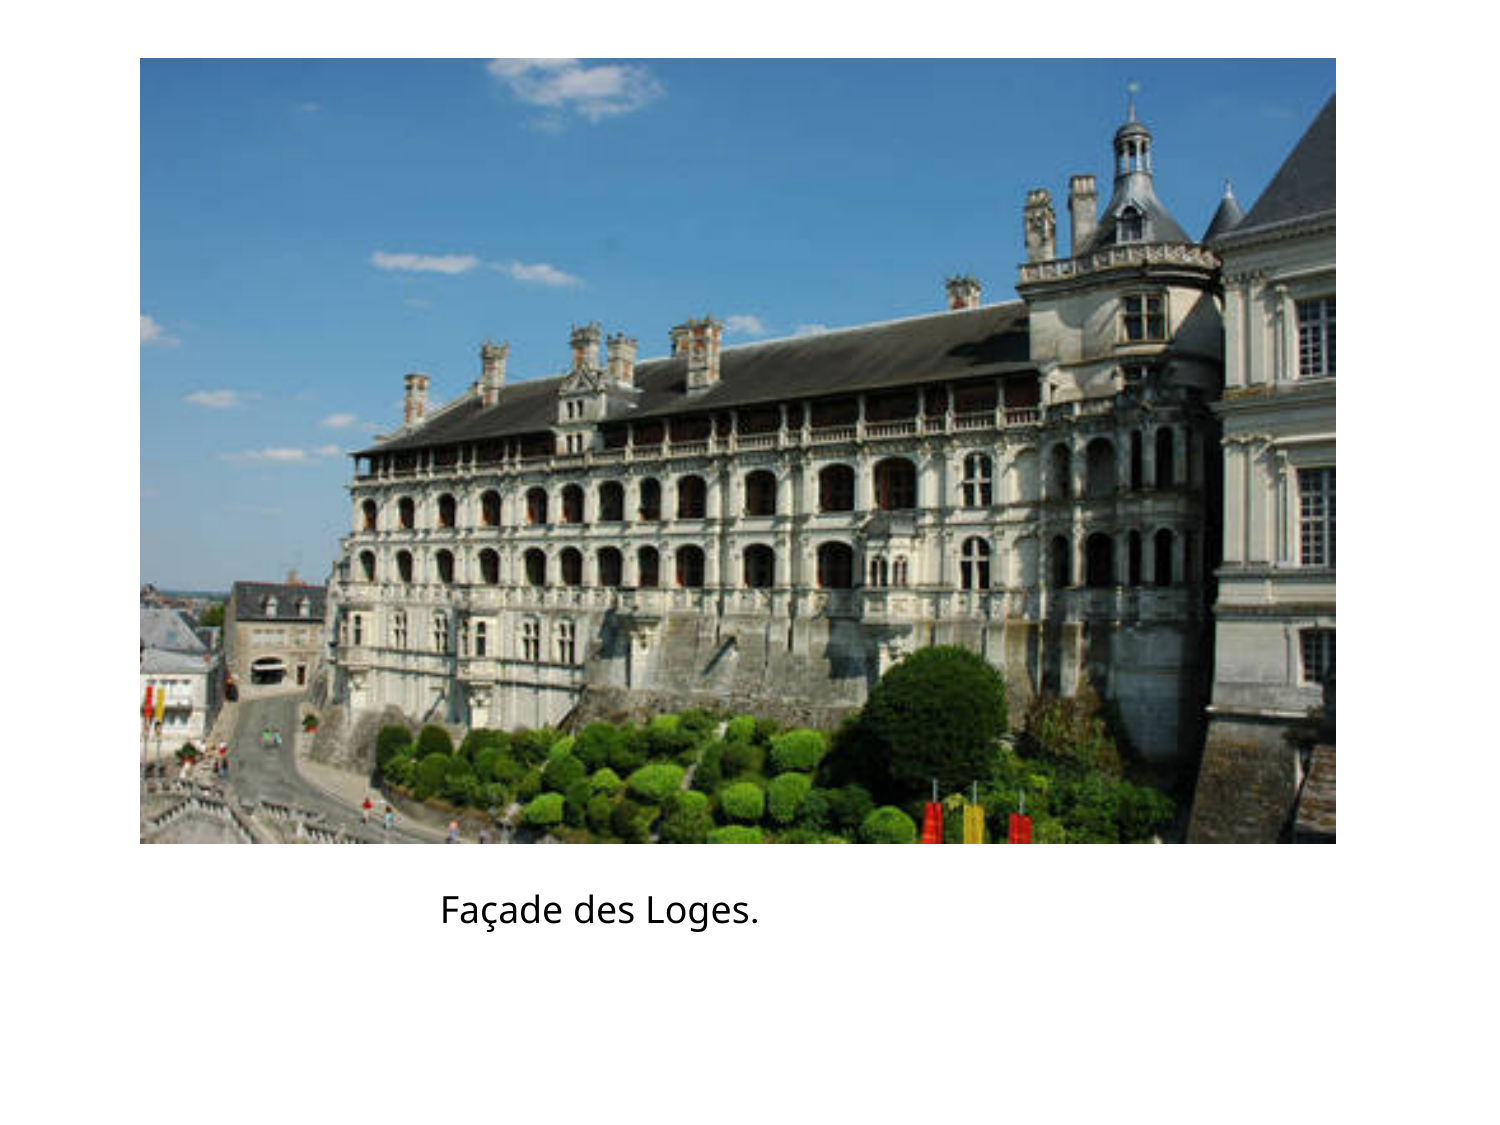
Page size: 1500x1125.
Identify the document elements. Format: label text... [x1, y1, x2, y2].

picture [140, 58, 1337, 844]
text_box Façade des Loges. [425, 878, 775, 939]
